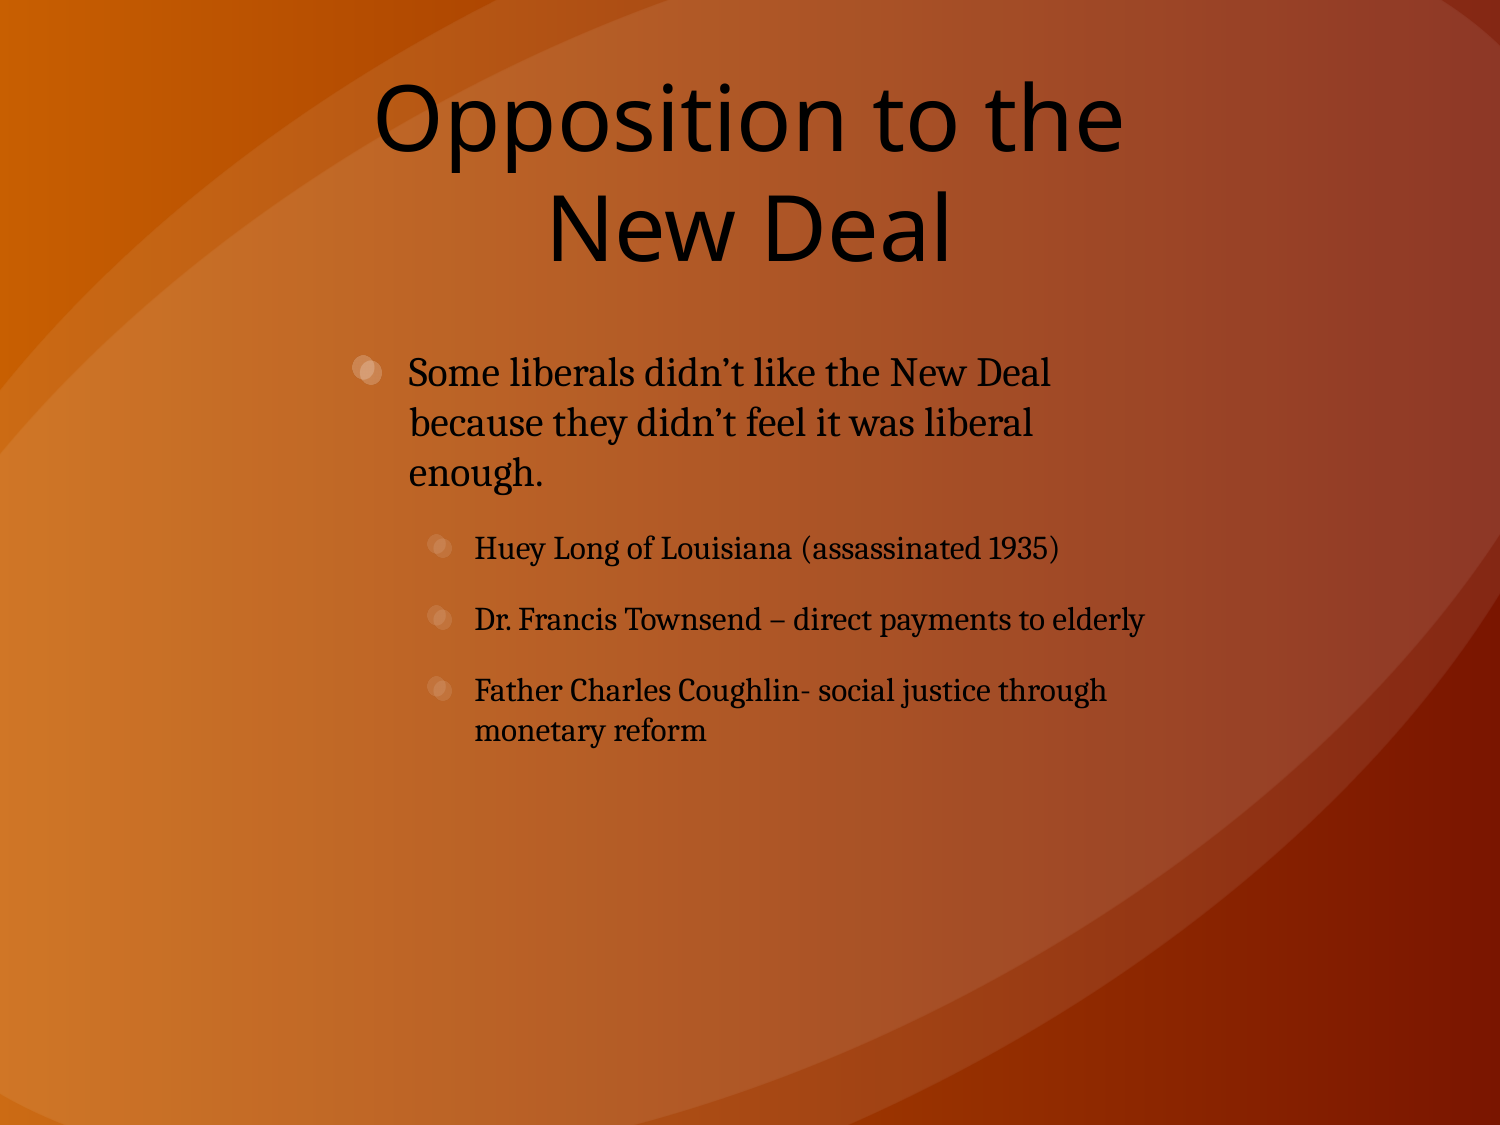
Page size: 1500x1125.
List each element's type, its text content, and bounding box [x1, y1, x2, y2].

picture [0, 0, 1500, 1125]
title Opposition to the New Deal [283, 45, 1216, 288]
list Some liberals didn’t like the New Deal because they didn’t feel it was liberal enough. Huey Long of Louisiana (assassinated 1935) Dr. Francis Townsend – direct payments to elderly Father Charles Coughlin- social justice through monetary reform [337, 337, 1163, 975]
